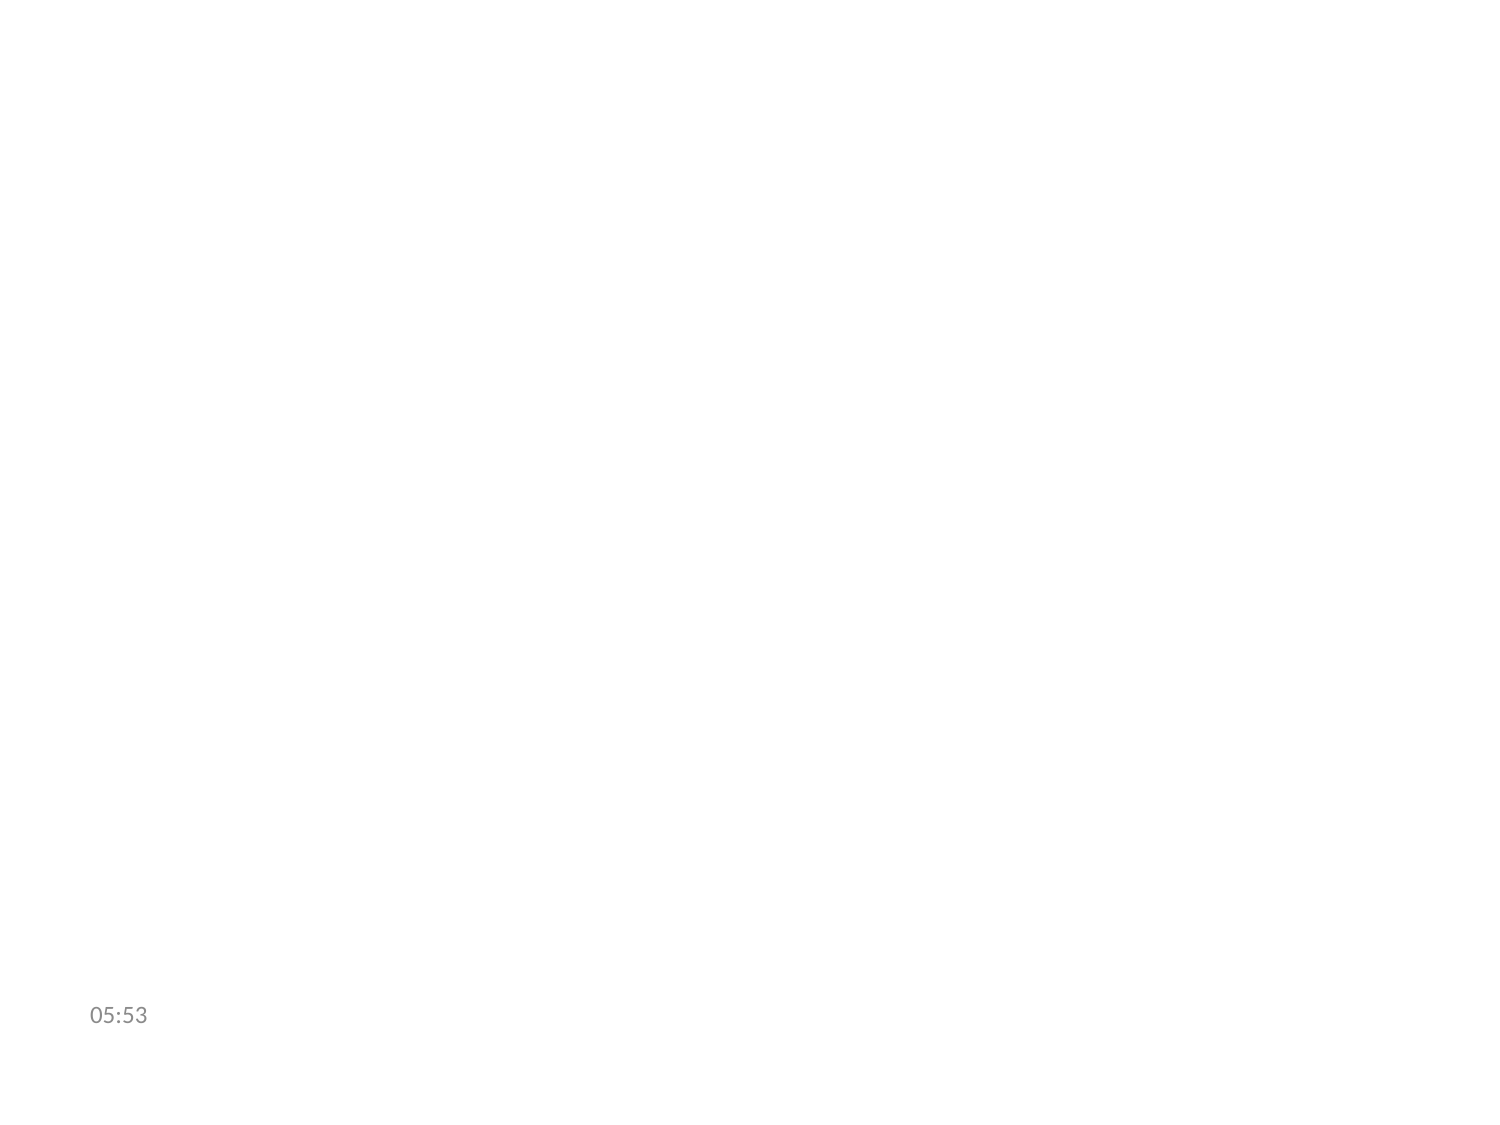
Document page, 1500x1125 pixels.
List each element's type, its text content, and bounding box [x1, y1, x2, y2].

text_box 15:35 [75, 983, 425, 1044]
